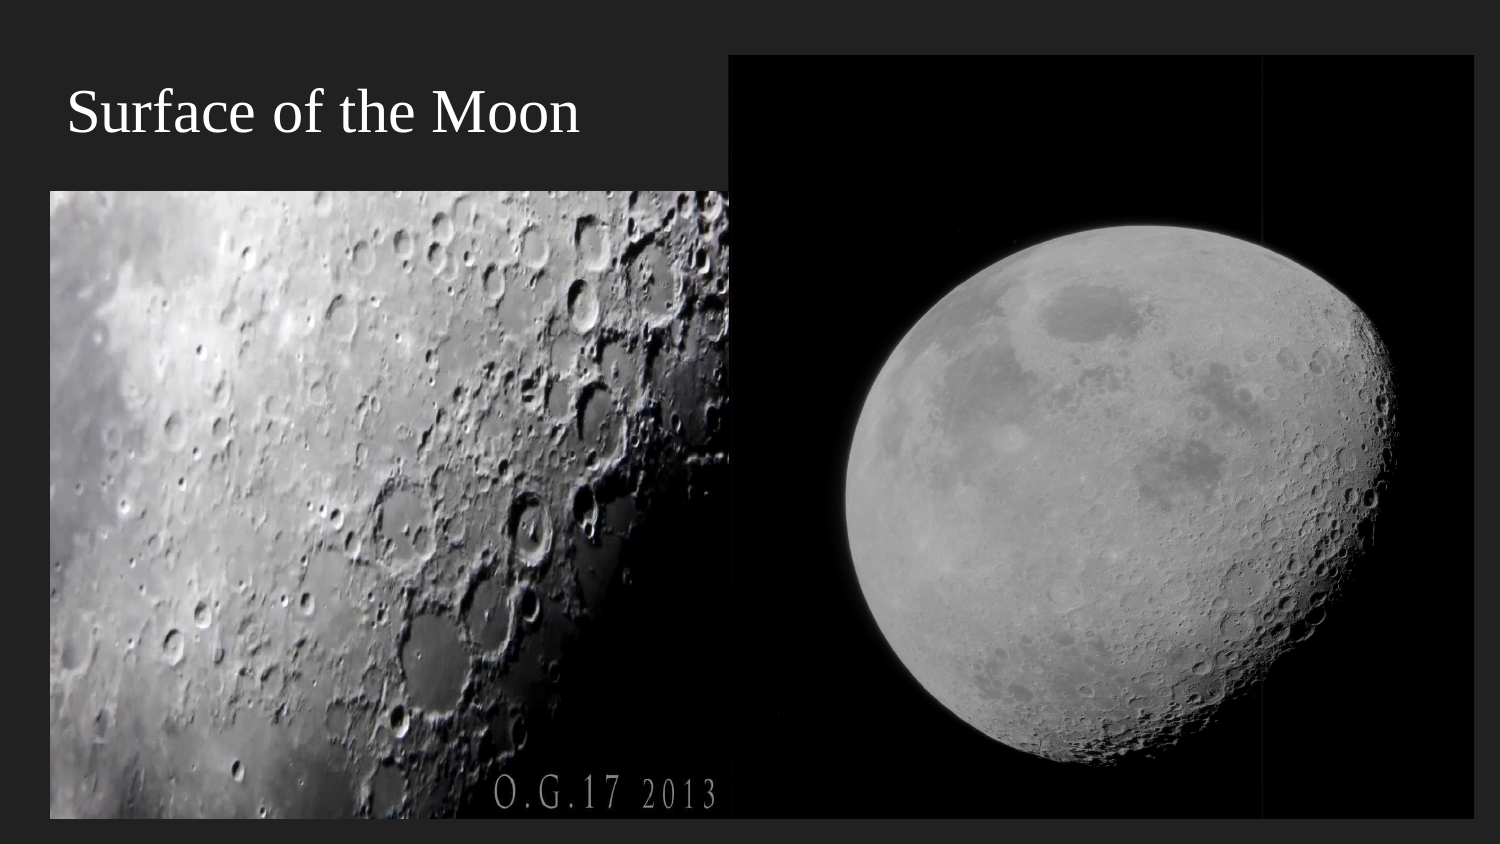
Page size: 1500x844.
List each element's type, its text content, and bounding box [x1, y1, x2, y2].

picture [49, 55, 1475, 819]
title Surface of the Moon [51, 55, 726, 150]
